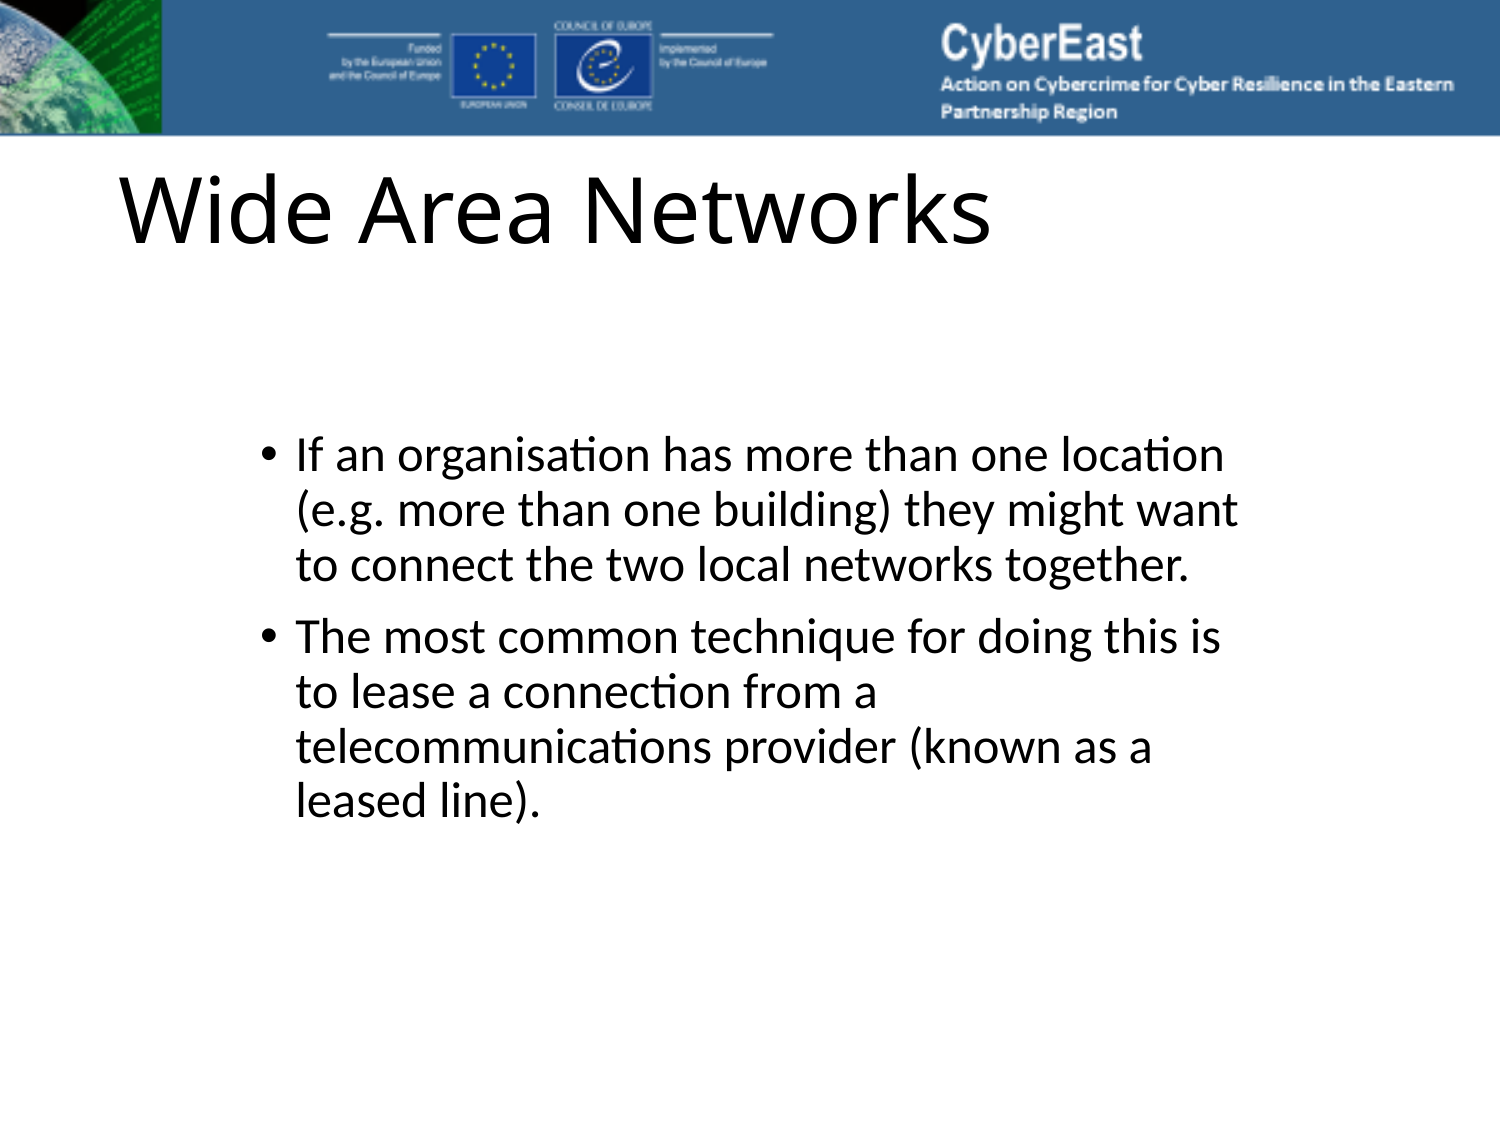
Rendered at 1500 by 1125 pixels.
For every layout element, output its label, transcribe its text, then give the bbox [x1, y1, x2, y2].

title Wide Area Networks [103, 105, 1397, 323]
list If an organisation has more than one location (e.g. more than one building) they might want to connect the two local networks together. The most common technique for doing this is to lease a connection from a telecommunications provider (known as a leased line). [245, 420, 1258, 838]
picture [0, 0, 1500, 1125]
